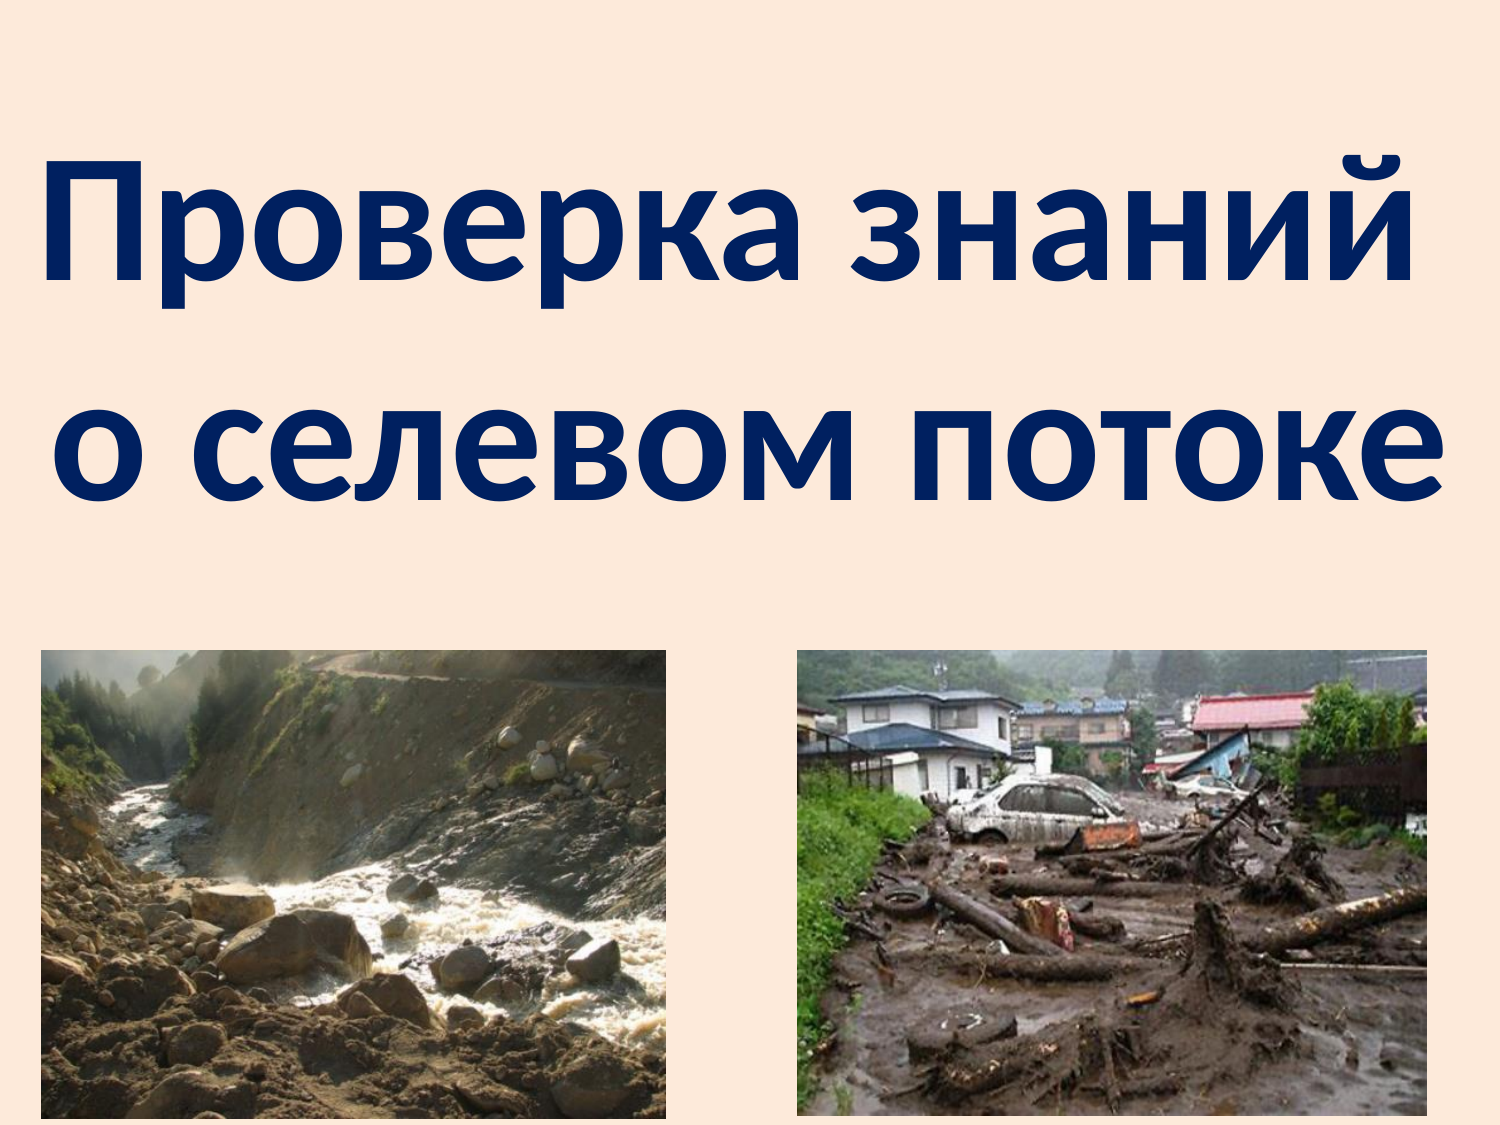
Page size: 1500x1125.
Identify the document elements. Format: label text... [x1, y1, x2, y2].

picture [796, 650, 1427, 1116]
text_box Проверка знаний о селевом потоке [0, 89, 1500, 545]
picture [41, 650, 666, 1120]
